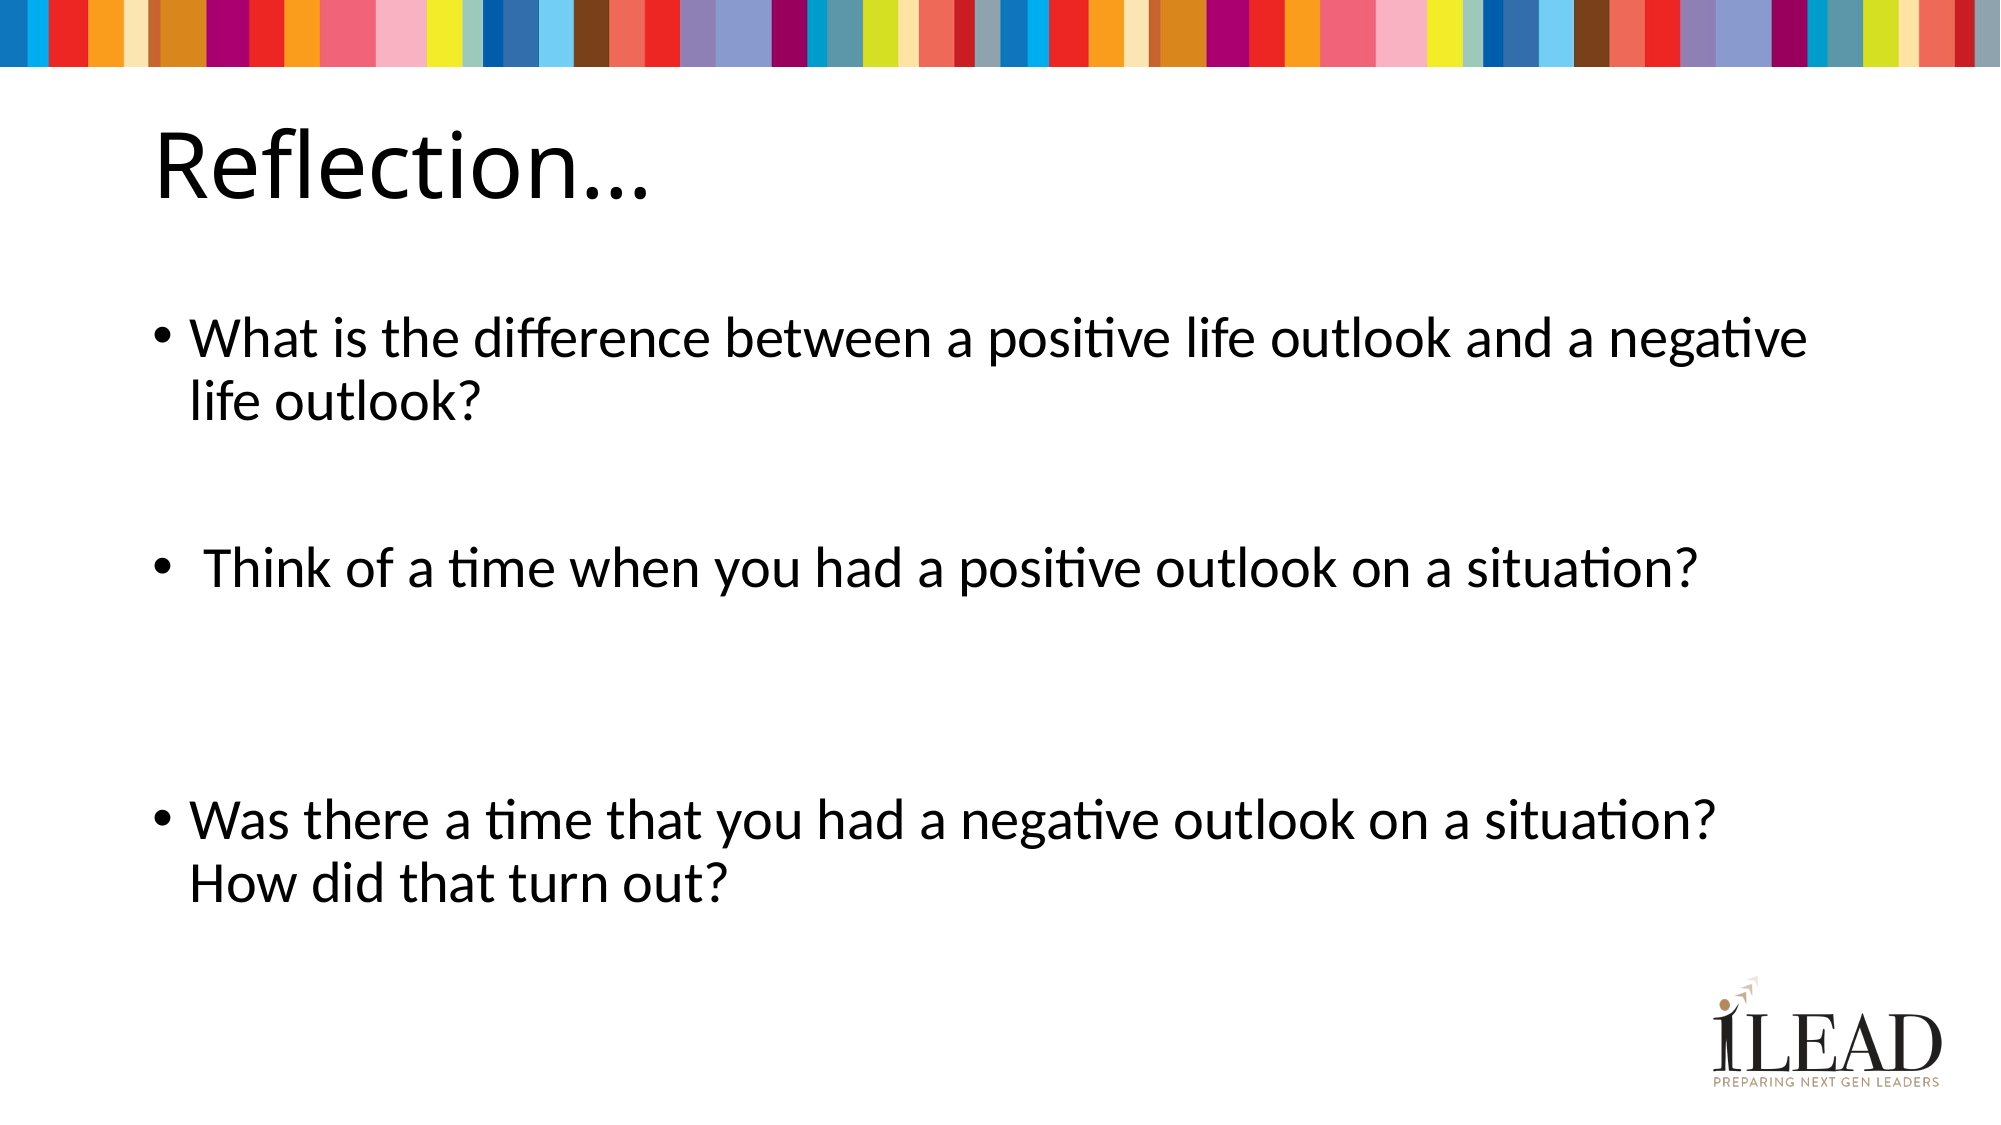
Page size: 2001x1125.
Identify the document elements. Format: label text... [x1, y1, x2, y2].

picture [1709, 972, 1945, 1091]
picture [828, 0, 1026, 67]
picture [48, 0, 808, 67]
picture [0, 0, 26, 67]
picture [1048, 0, 1808, 67]
picture [1828, 0, 2000, 67]
list What is the difference between a positive life outlook and a negative life outlook? Think of a time when you had a positive outlook on a situation? Was there a time that you had a negative outlook on a situation? How did that turn out? [137, 299, 1863, 1014]
title Reflection… [137, 67, 1863, 278]
